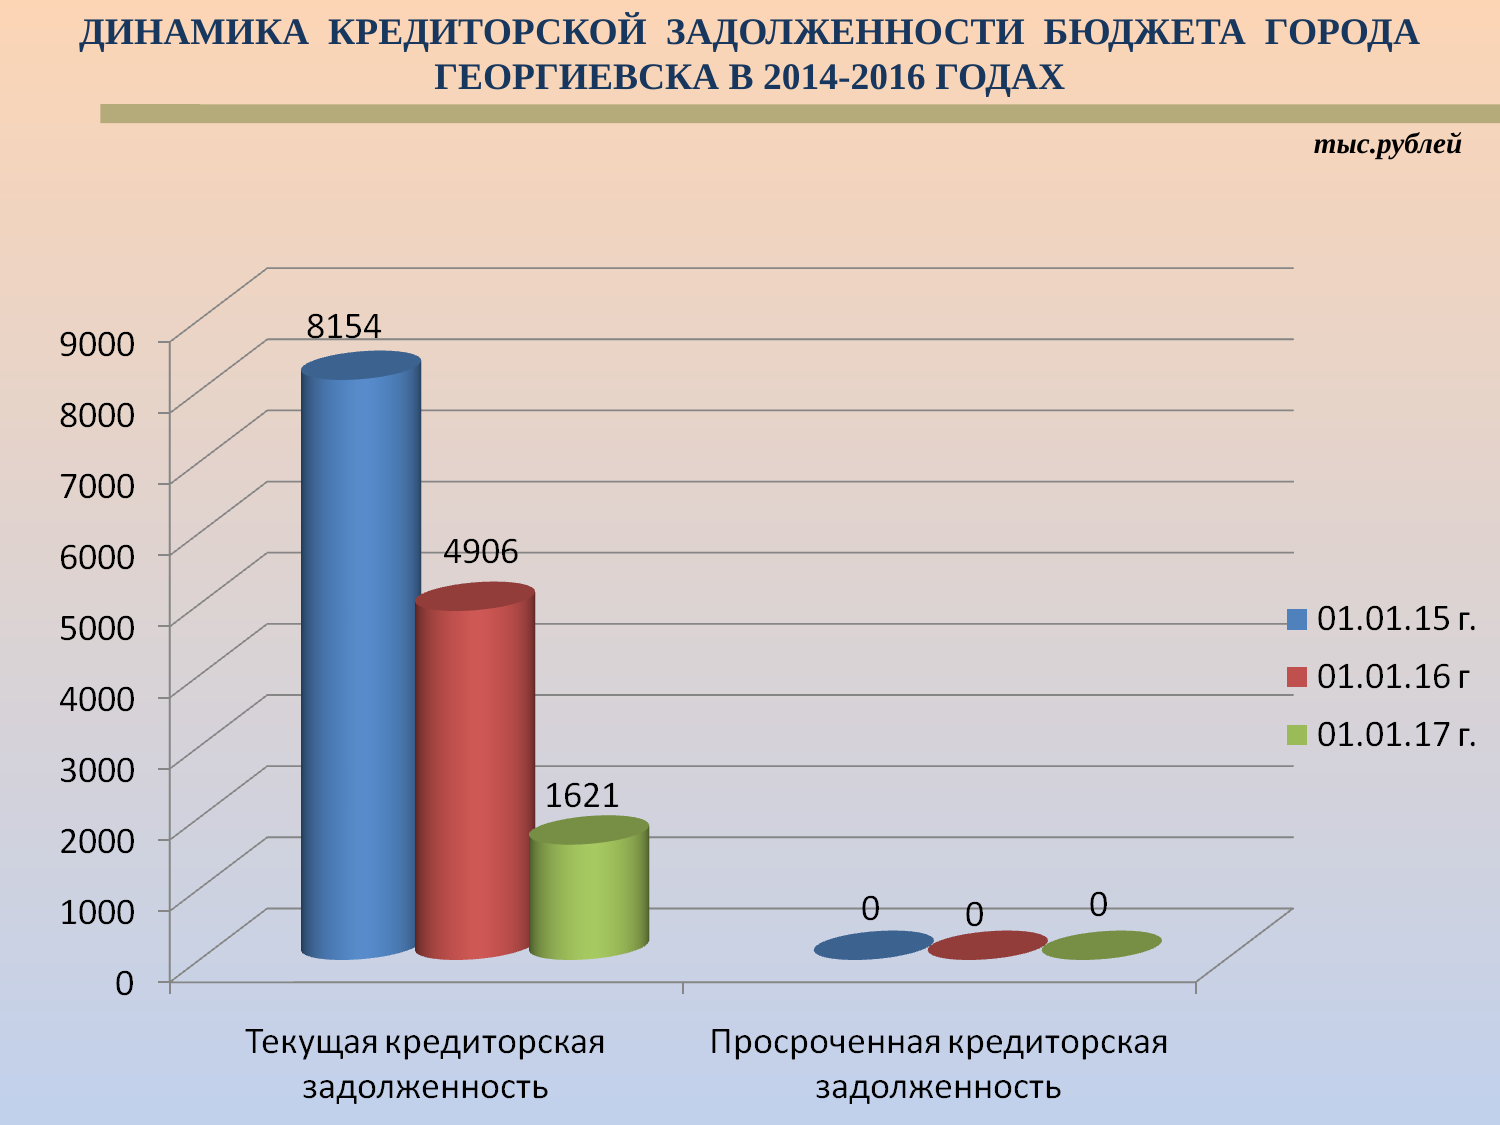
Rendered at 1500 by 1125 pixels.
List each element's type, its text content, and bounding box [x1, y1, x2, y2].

text_box тыс.рублей [1299, 120, 1500, 167]
text_box ДИНАМИКА КРЕДИТОРСКОЙ ЗАДОЛЖЕННОСТИ БЮДЖЕТА ГОРОДА ГЕОРГИЕВСКА В 2014-2016 ГОДАХ [0, 0, 1500, 105]
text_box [0, 228, 1500, 1125]
